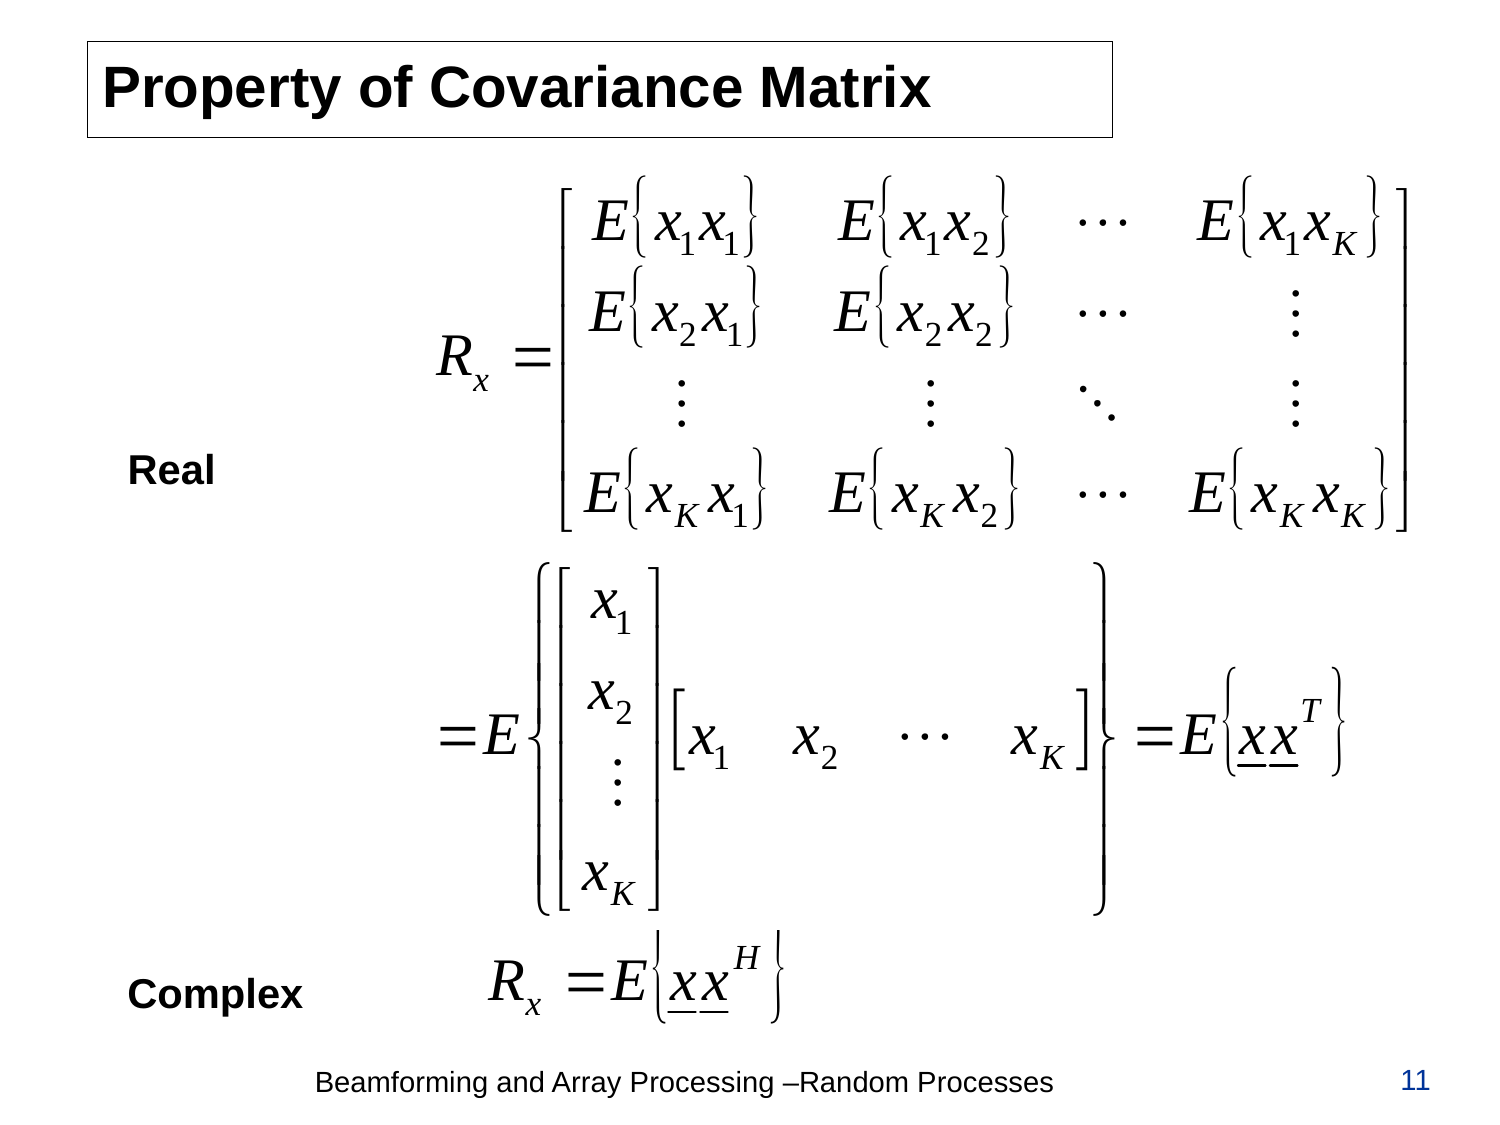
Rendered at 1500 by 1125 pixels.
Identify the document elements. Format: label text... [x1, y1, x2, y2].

slide_number 11 [1207, 1055, 1447, 1102]
text_box Complex [112, 949, 350, 1031]
list Real [112, 425, 263, 507]
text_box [477, 929, 794, 1032]
title Property of Covariance Matrix [87, 41, 1113, 138]
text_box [424, 174, 1430, 931]
